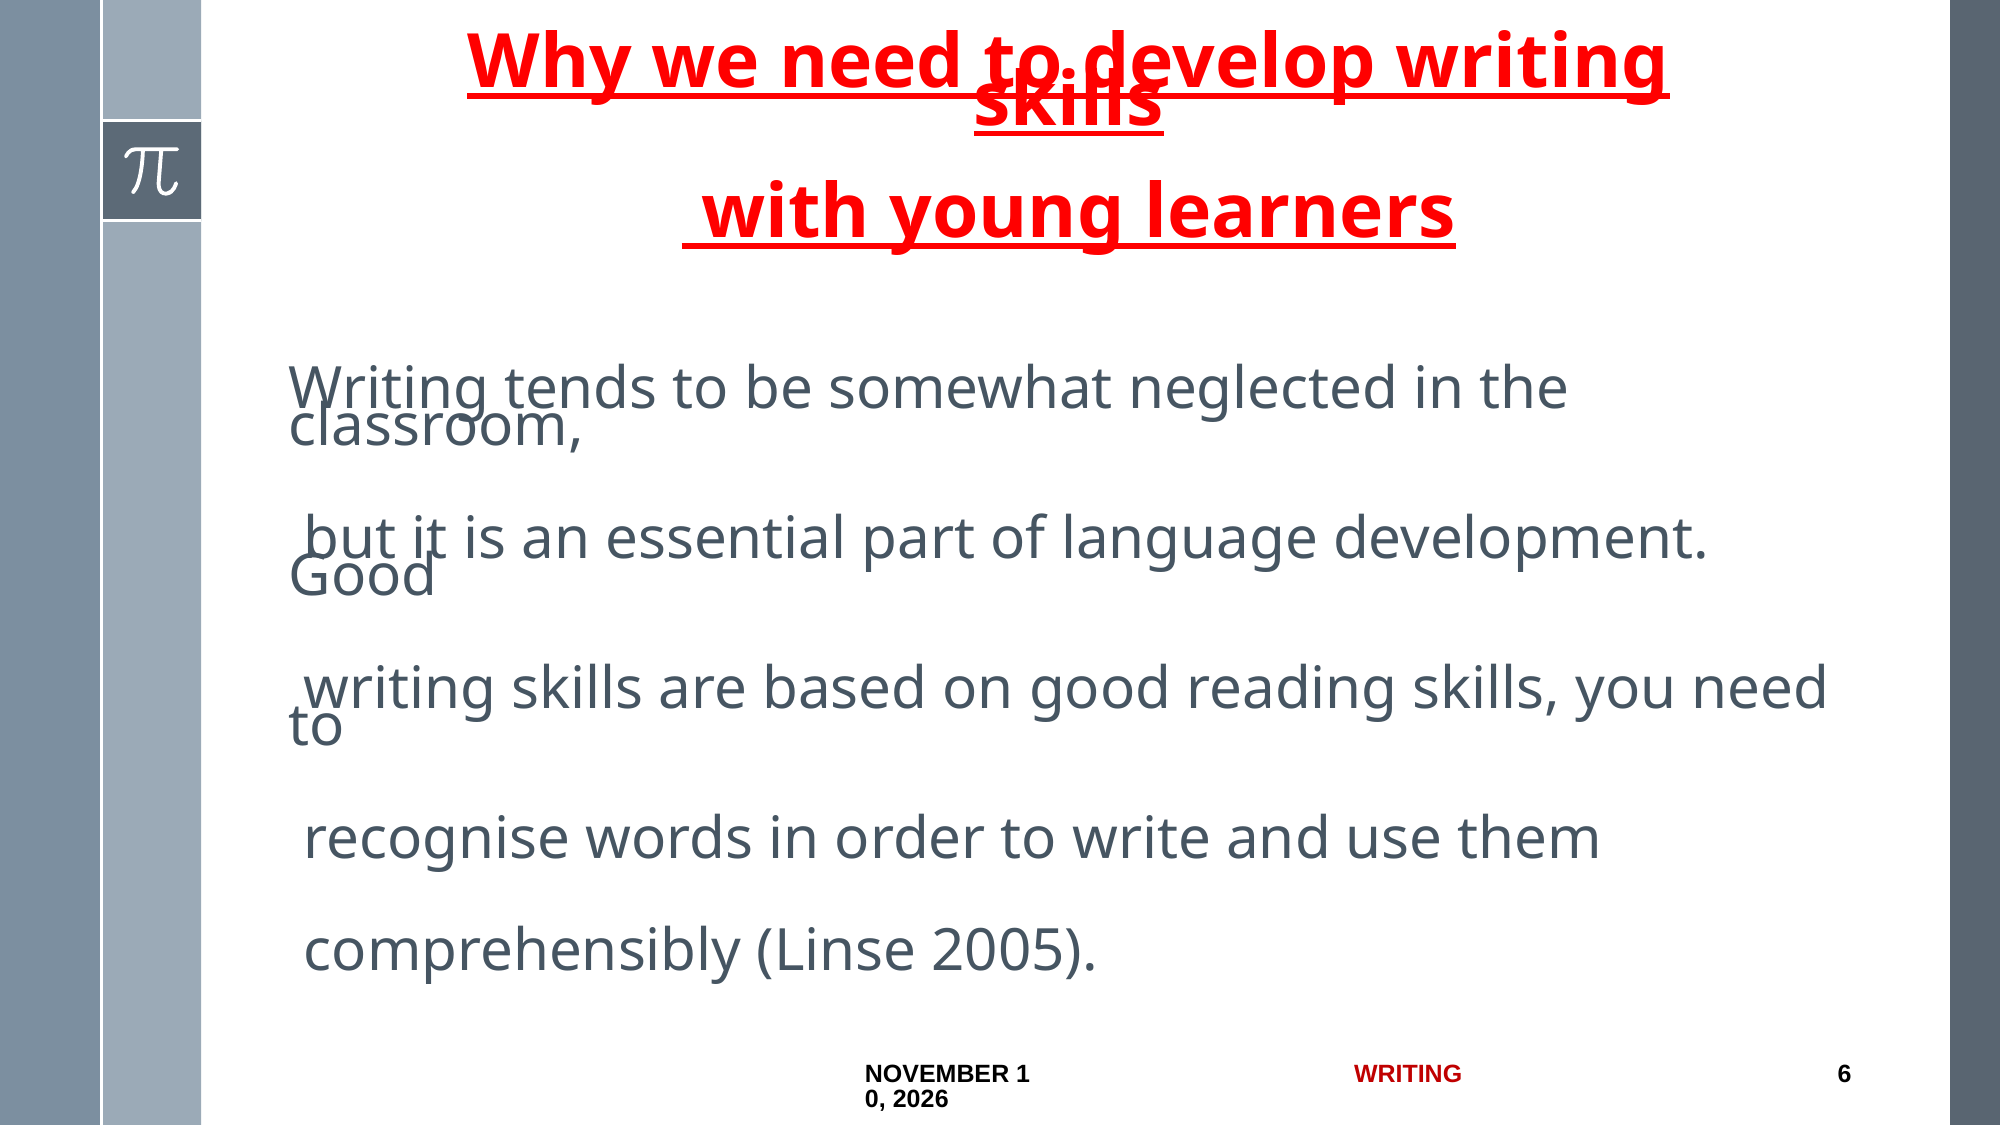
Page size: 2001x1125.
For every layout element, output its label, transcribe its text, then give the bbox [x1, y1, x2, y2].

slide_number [849, 1042, 1050, 1103]
footer Writing [1082, 1042, 1735, 1103]
slide_number 6 [1766, 1042, 1867, 1103]
text_box Writing tends to be somewhat neglected in the classroom, but it is an essential part of language development. Good writing skills are based on good reading skills, you need to recognise words in order to write and use them comprehensibly (Linse 2005). [273, 374, 1875, 990]
text_box Why we need to develop writing skills with young learners [362, 142, 1775, 261]
